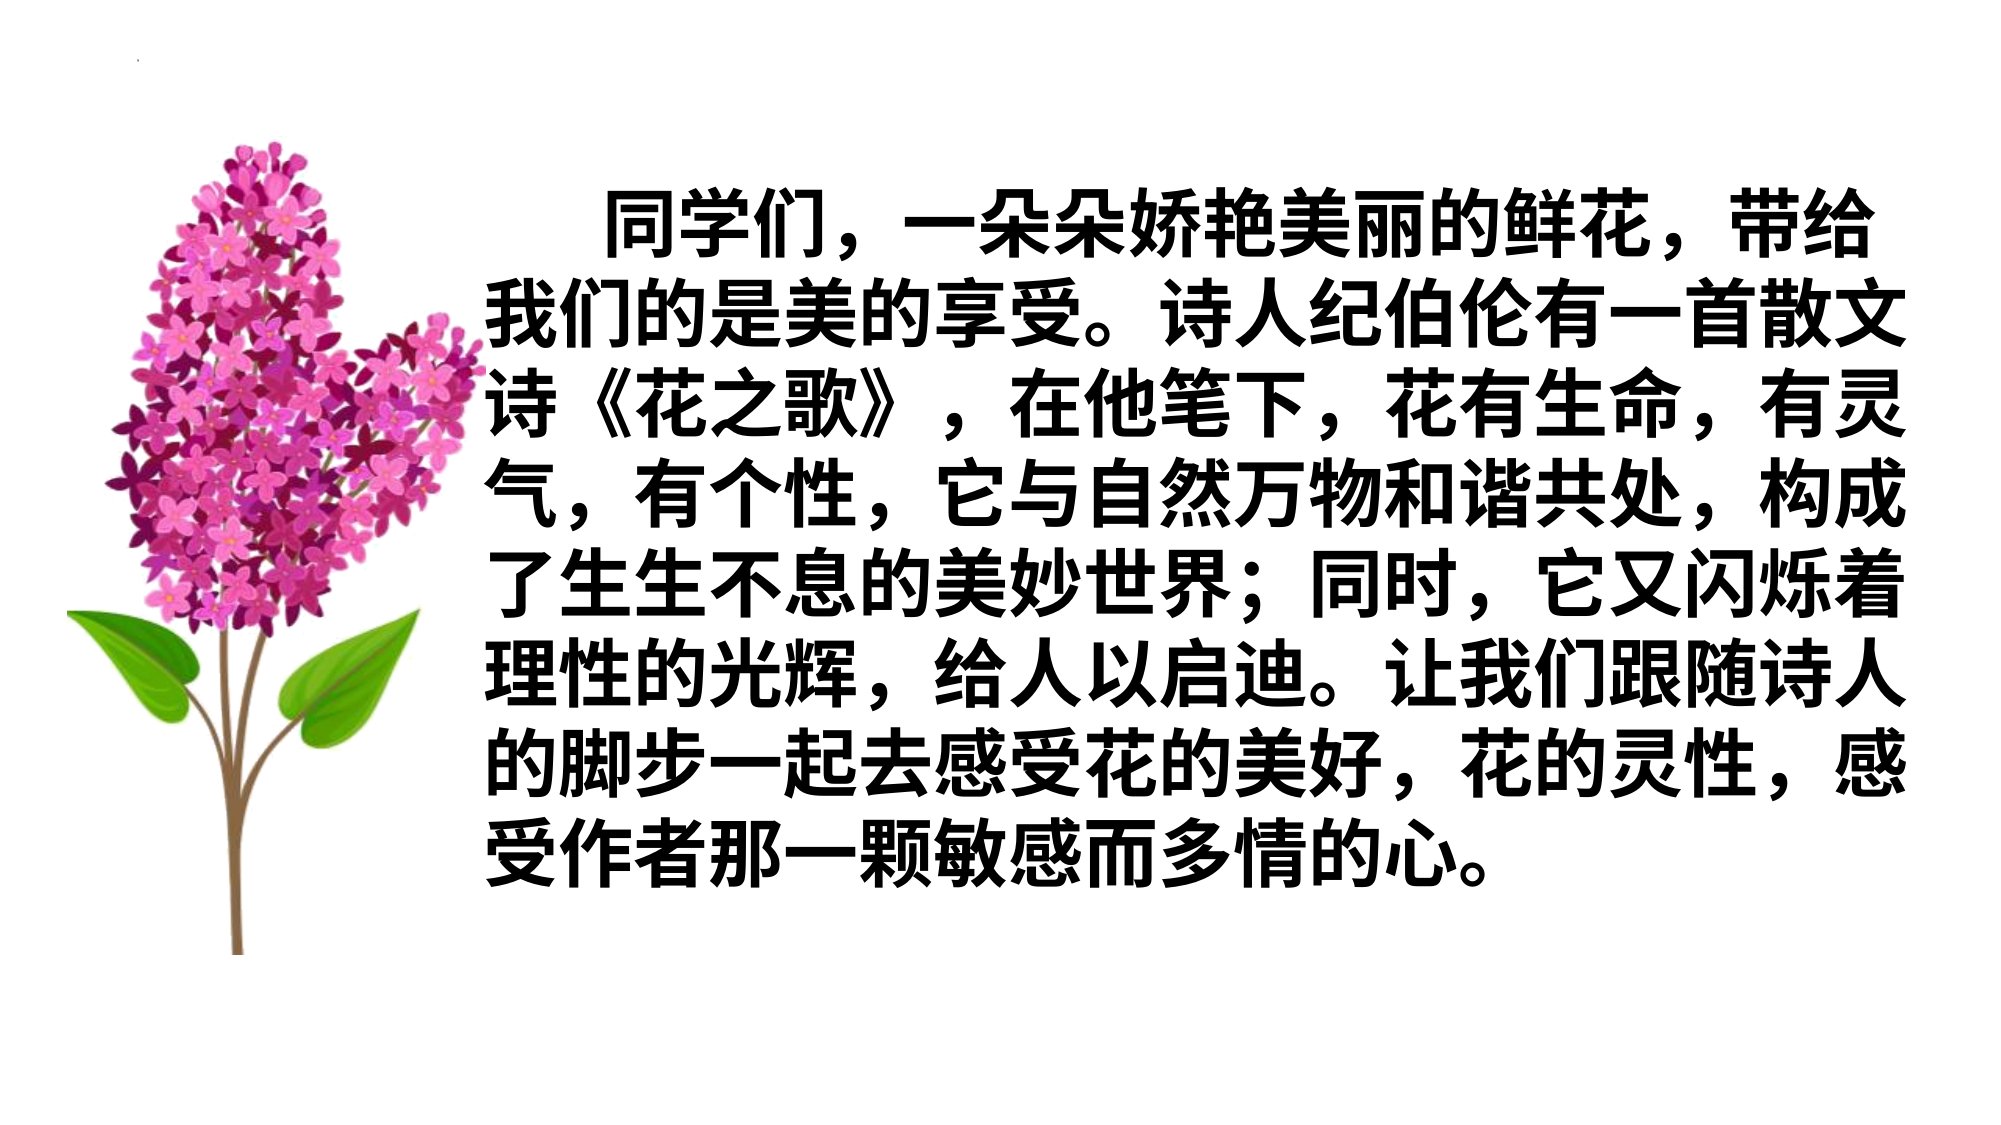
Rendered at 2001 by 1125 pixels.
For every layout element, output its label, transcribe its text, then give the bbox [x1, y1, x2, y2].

picture [67, 136, 486, 956]
text_box 同学们，一朵朵娇艳美丽的鲜花，带给我们的是美的享受。诗人纪伯伦有一首散文诗《花之歌》，在他笔下，花有生命，有灵气，有个性，它与自然万物和谐共处，构成了生生不息的美妙世界；同时，它又闪烁着理性的光辉，给人以启迪。让我们跟随诗人的脚步一起去感受花的美好，花的灵性，感受作者那一颗敏感而多情的心。 [486, 166, 1945, 907]
